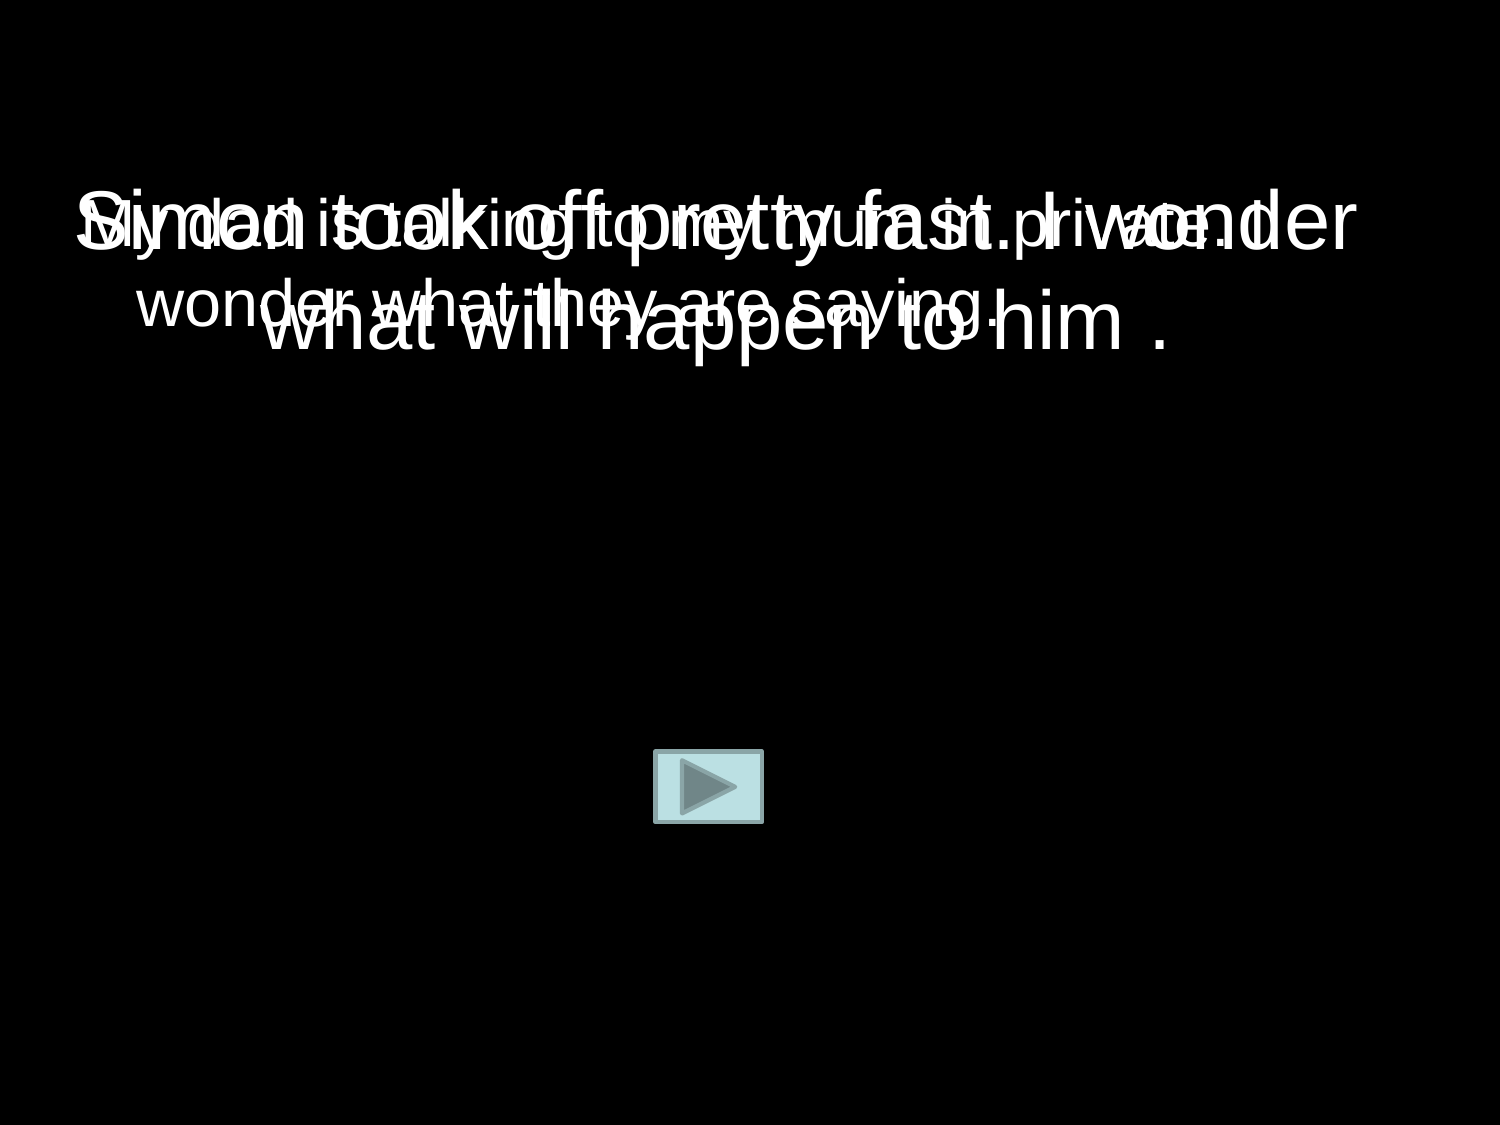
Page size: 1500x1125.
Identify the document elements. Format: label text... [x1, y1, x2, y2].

picture [690, 774, 742, 826]
title Simon took off pretty fast. I wonder what will happen to him . [41, 172, 1392, 361]
list My dad is talking to my mum in private. I wonder what they are saying. [64, 172, 1416, 355]
text_box [653, 749, 764, 824]
